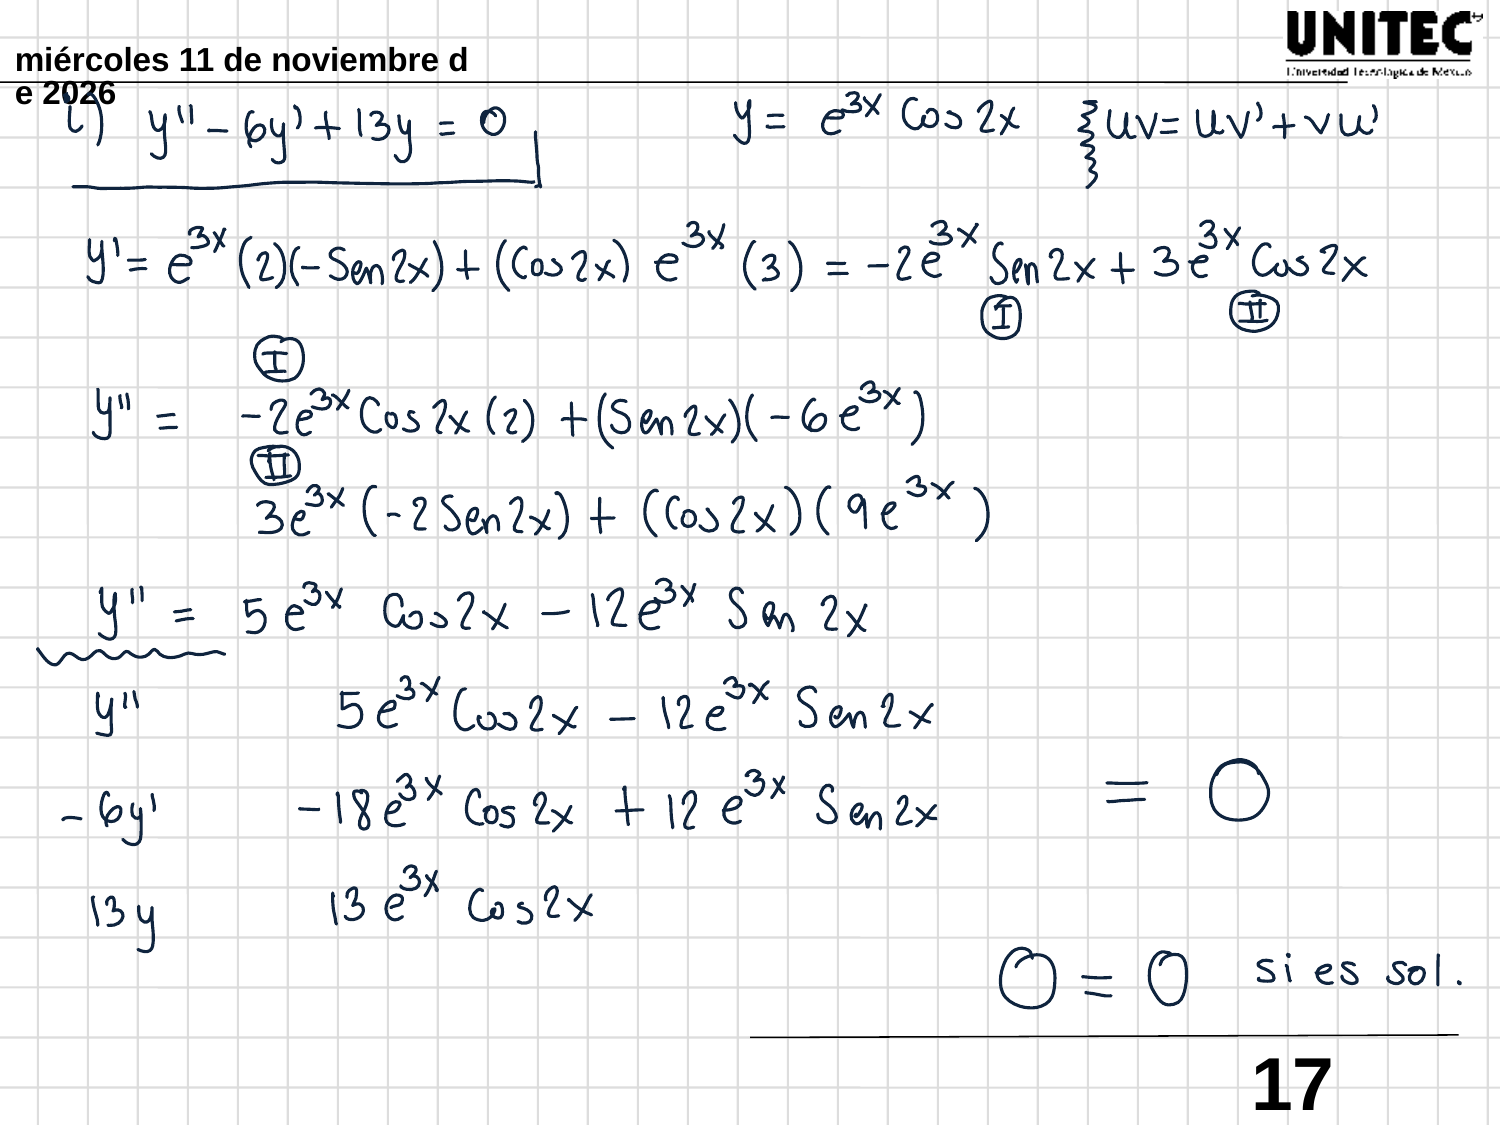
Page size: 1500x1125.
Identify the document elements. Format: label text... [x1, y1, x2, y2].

picture [1283, 11, 1483, 79]
slide_number 17 [1199, 1013, 1452, 1109]
slide_number lunes, 23 de enero de 2012 [0, 31, 491, 110]
